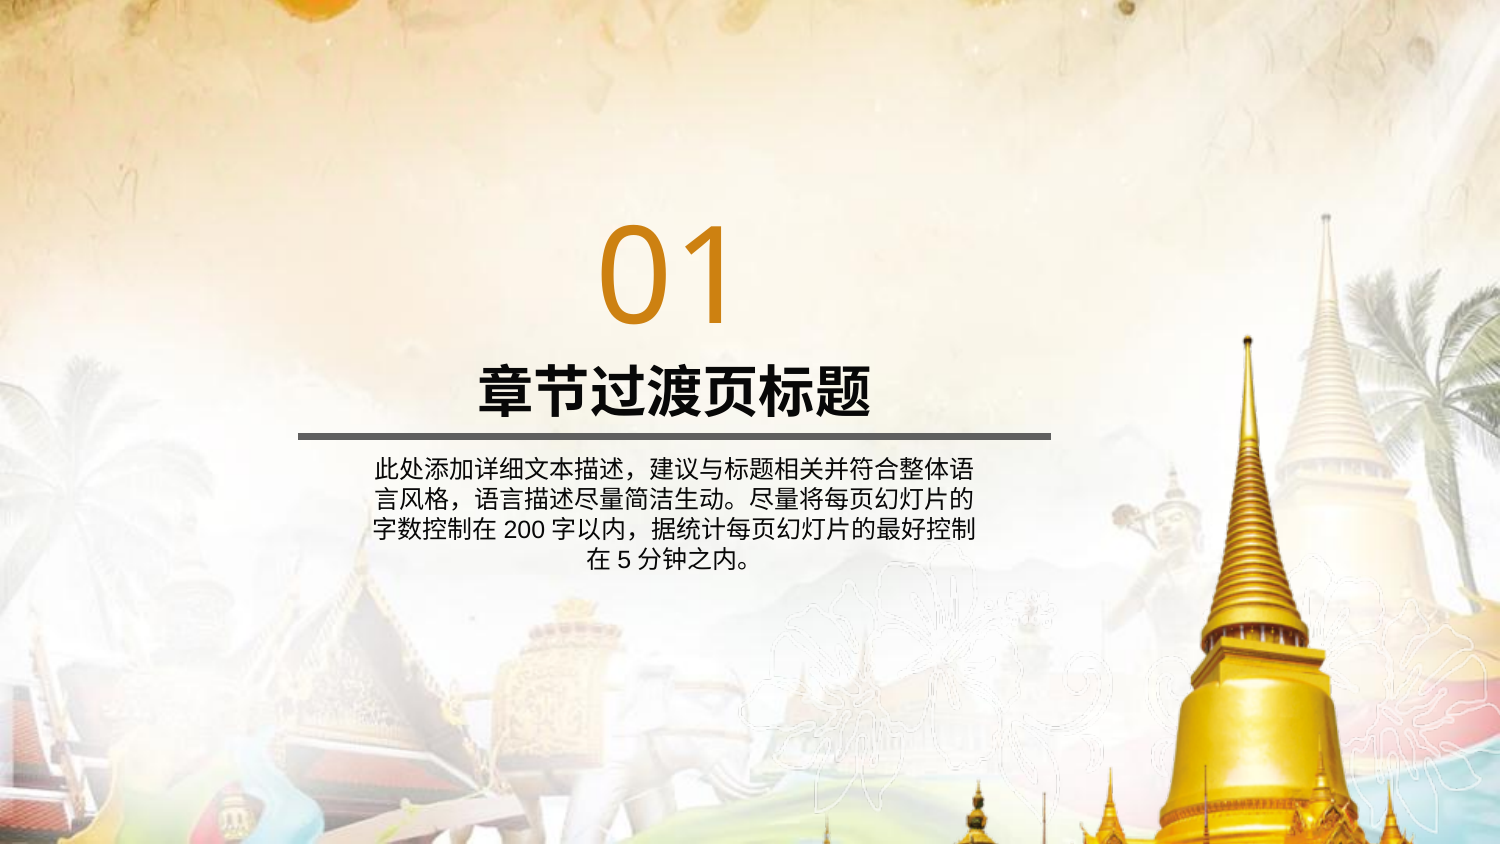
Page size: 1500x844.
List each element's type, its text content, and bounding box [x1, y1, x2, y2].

text_box 此处添加详细文本描述，建议与标题相关并符合整体语言风格，语言描述尽量简洁生动。尽量将每页幻灯片的字数控制在200字以内，据统计每页幻灯片的最好控制在5分钟之内。 [348, 446, 673, 581]
picture [0, 0, 1500, 844]
text_box 01 [580, 180, 766, 358]
text_box 章节过渡页标题 [462, 349, 673, 432]
